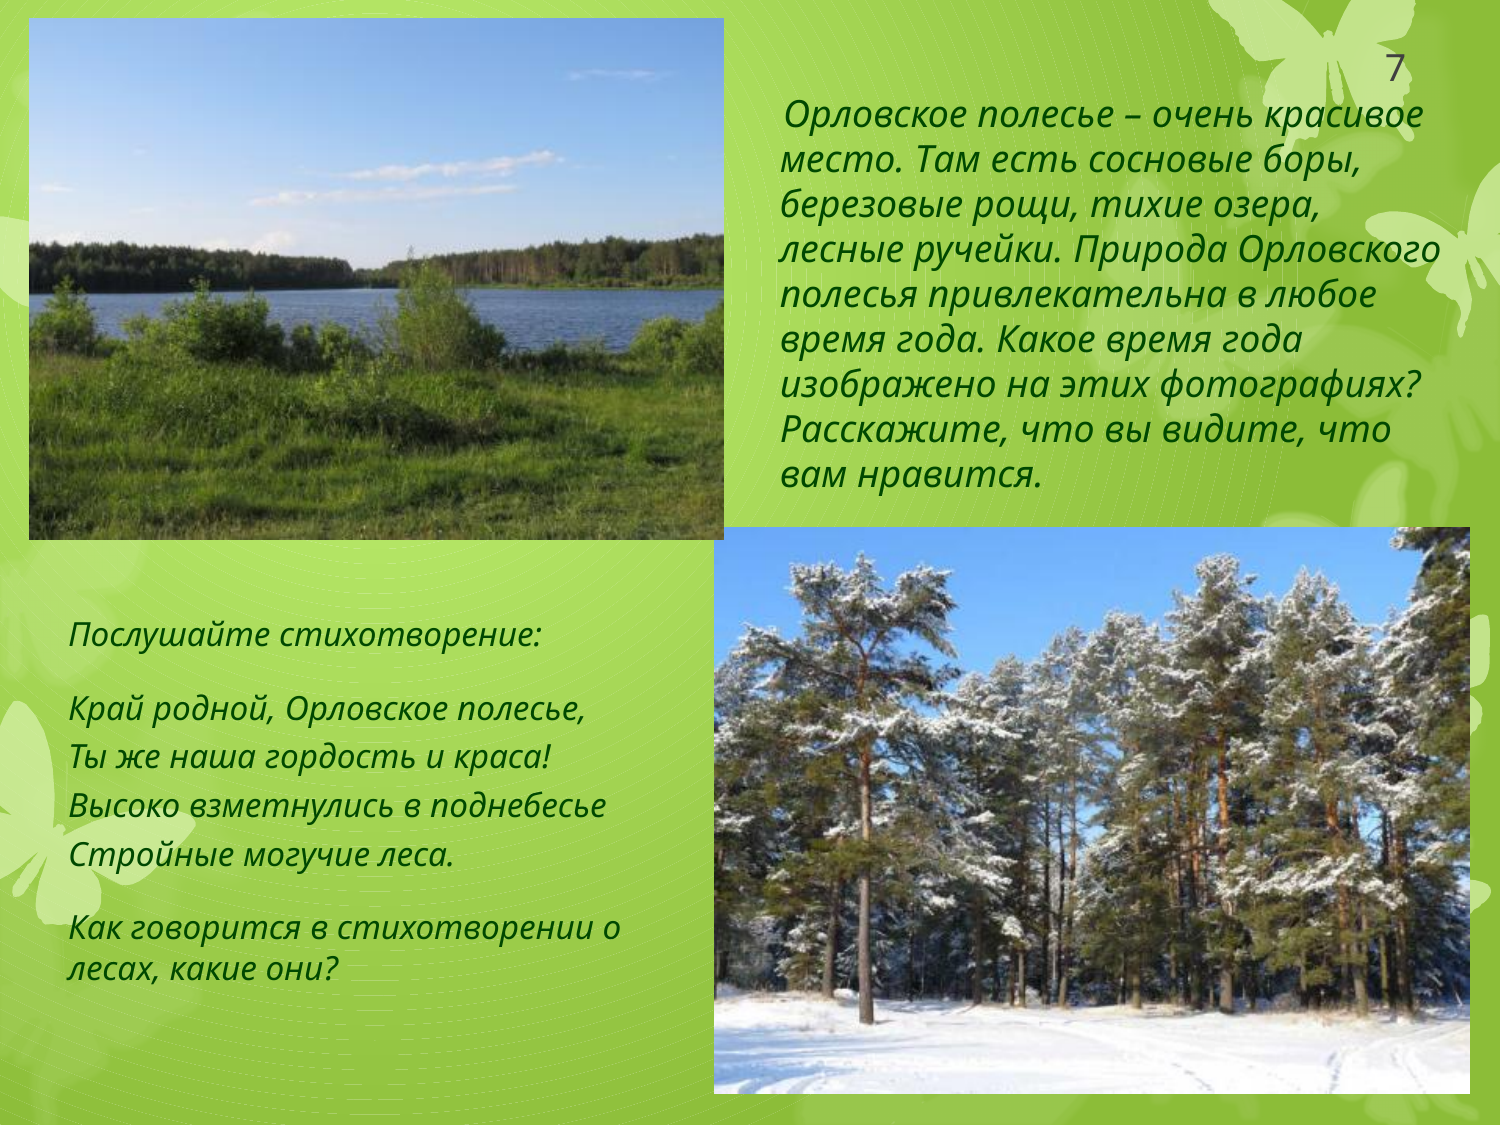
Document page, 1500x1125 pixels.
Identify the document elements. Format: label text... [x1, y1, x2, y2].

slide_number 7 [1369, 42, 1470, 103]
picture [29, 18, 1470, 1094]
list Послушайте стихотворение: Край родной, Орловское полесье, Ты же наша гордость и краса! Высоко взметнулись в поднебесье Стройные могучие леса. Как говорится в стихотворении о лесах, какие они? [52, 562, 708, 1086]
list Орловское полесье – очень красивое место. Там есть сосновые боры, березовые рощи, тихие озера, лесные ручейки. Природа Орловского полесья привлекательна в любое время года. Какое время года изображено на этих фотографиях? Расскажите, что вы видите, что вам нравится. [749, 0, 1471, 526]
